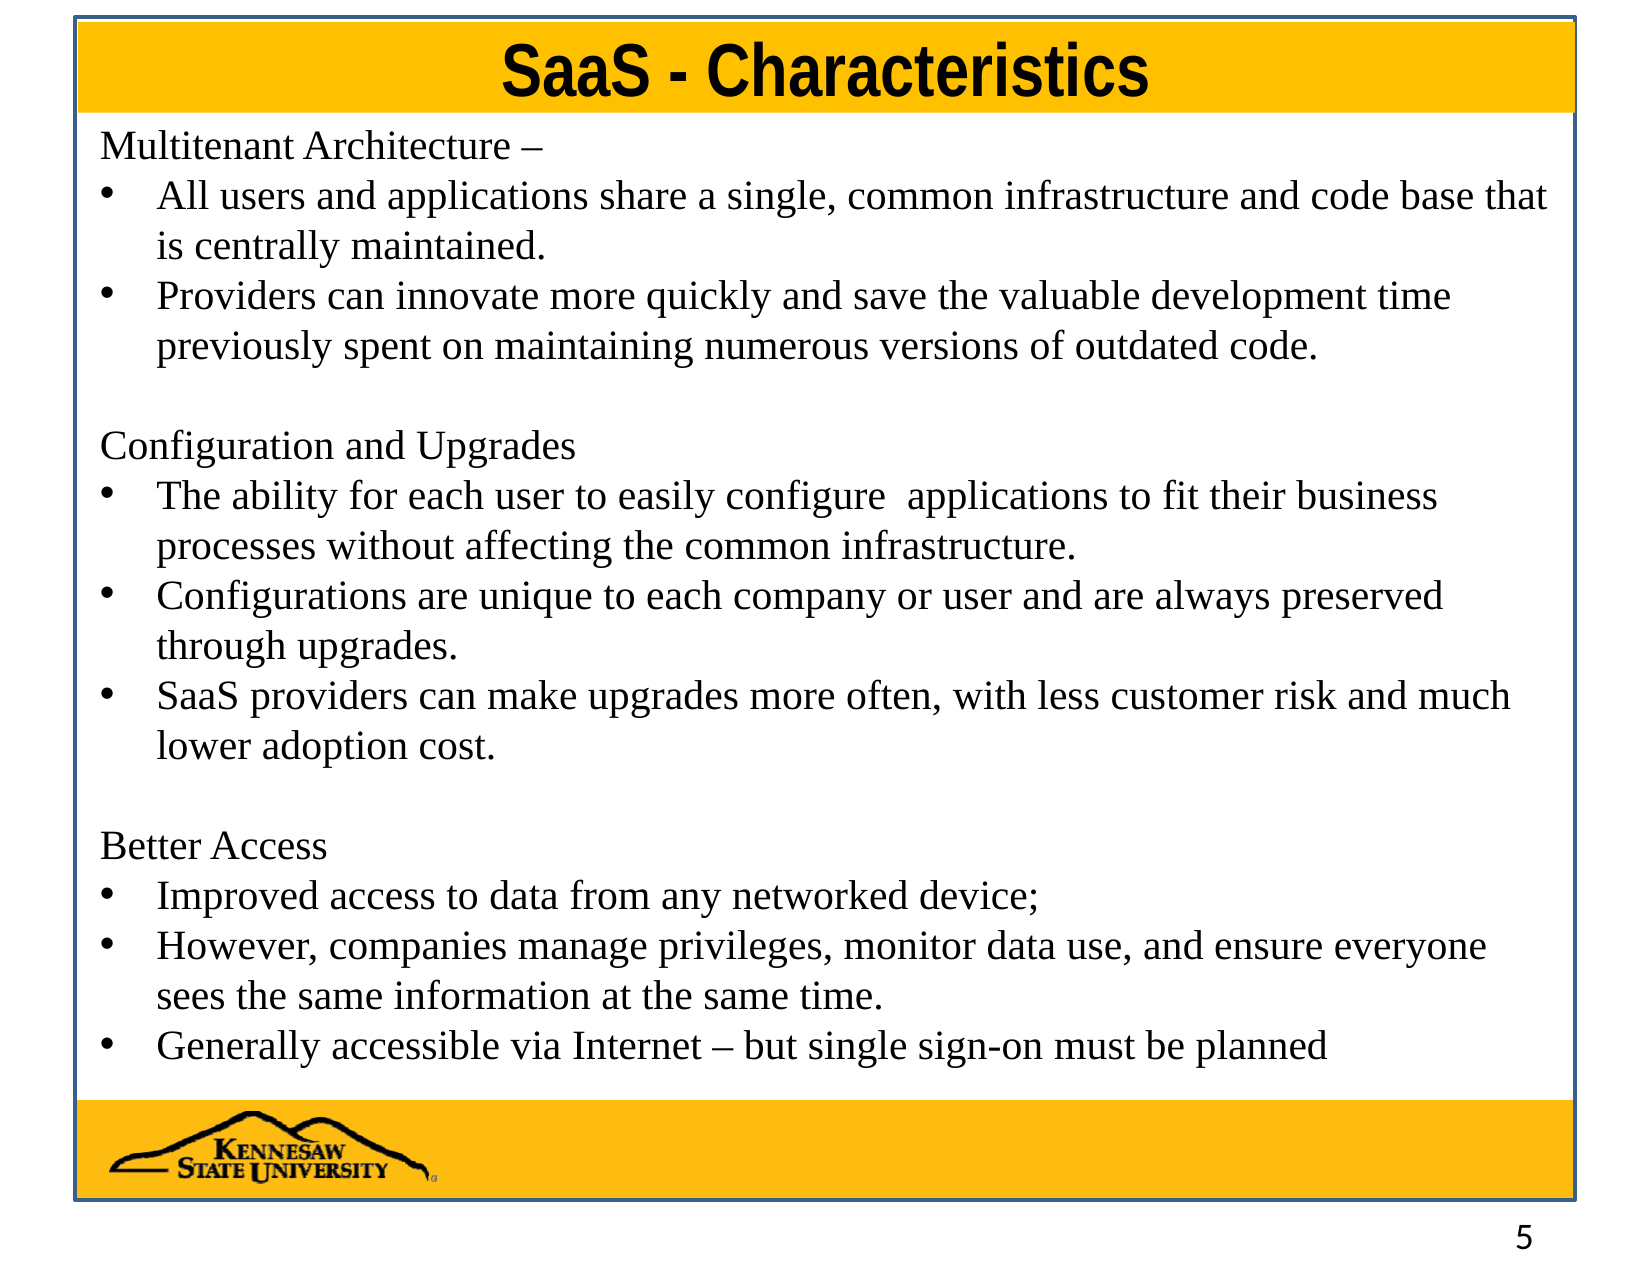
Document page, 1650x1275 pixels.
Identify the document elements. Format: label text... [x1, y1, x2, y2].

picture [108, 1111, 437, 1184]
title SaaS - Characteristics [77, 21, 1575, 113]
list Multitenant Architecture – All users and applications share a single, common infrastructure and code base that is centrally maintained. Providers can innovate more quickly and save the valuable development time previously spent on maintaining numerous versions of outdated code. Configuration and Upgrades The ability for each user to easily configure applications to fit their business processes without affecting the common infrastructure. Configurations are unique to each company or user and are always preserved through upgrades. SaaS providers can make upgrades more often, with less customer risk and much lower adoption cost. Better Access Improved access to data from any networked device; However, companies manage privileges, monitor data use, and ensure everyone sees the same information at the same time. Generally accessible via Internet – but single sign-on must be planned [99, 117, 1550, 1077]
